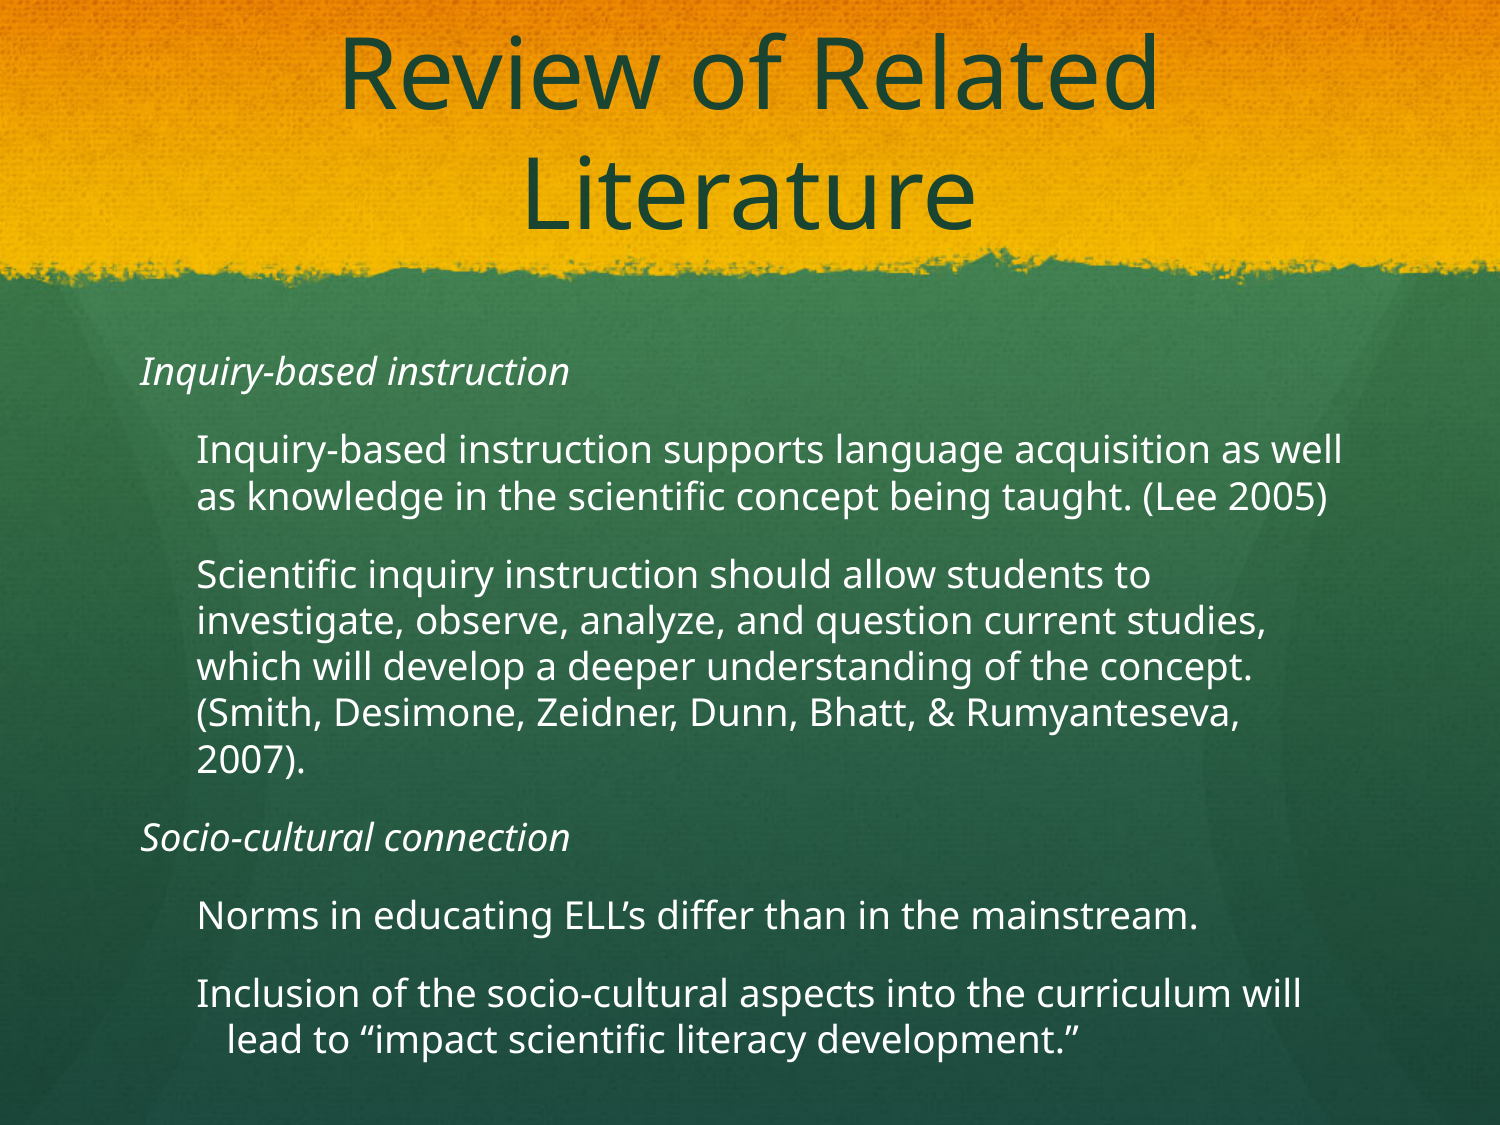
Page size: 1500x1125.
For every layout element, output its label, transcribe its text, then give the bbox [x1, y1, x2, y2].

list Inquiry-based instruction Inquiry-based instruction supports language acquisition as well as knowledge in the scientific concept being taught. (Lee 2005) Scientific inquiry instruction should allow students to investigate, observe, analyze, and question current studies, which will develop a deeper understanding of the concept. (Smith, Desimone, Zeidner, Dunn, Bhatt, & Rumyanteseva, 2007). Socio-cultural connection Norms in educating ELL’s differ than in the mainstream. Inclusion of the socio-cultural aspects into the curriculum will lead to “impact scientific literacy development.” [125, 339, 1375, 1075]
picture [0, 0, 1500, 1125]
title Review of Related Literature [125, 13, 1375, 246]
